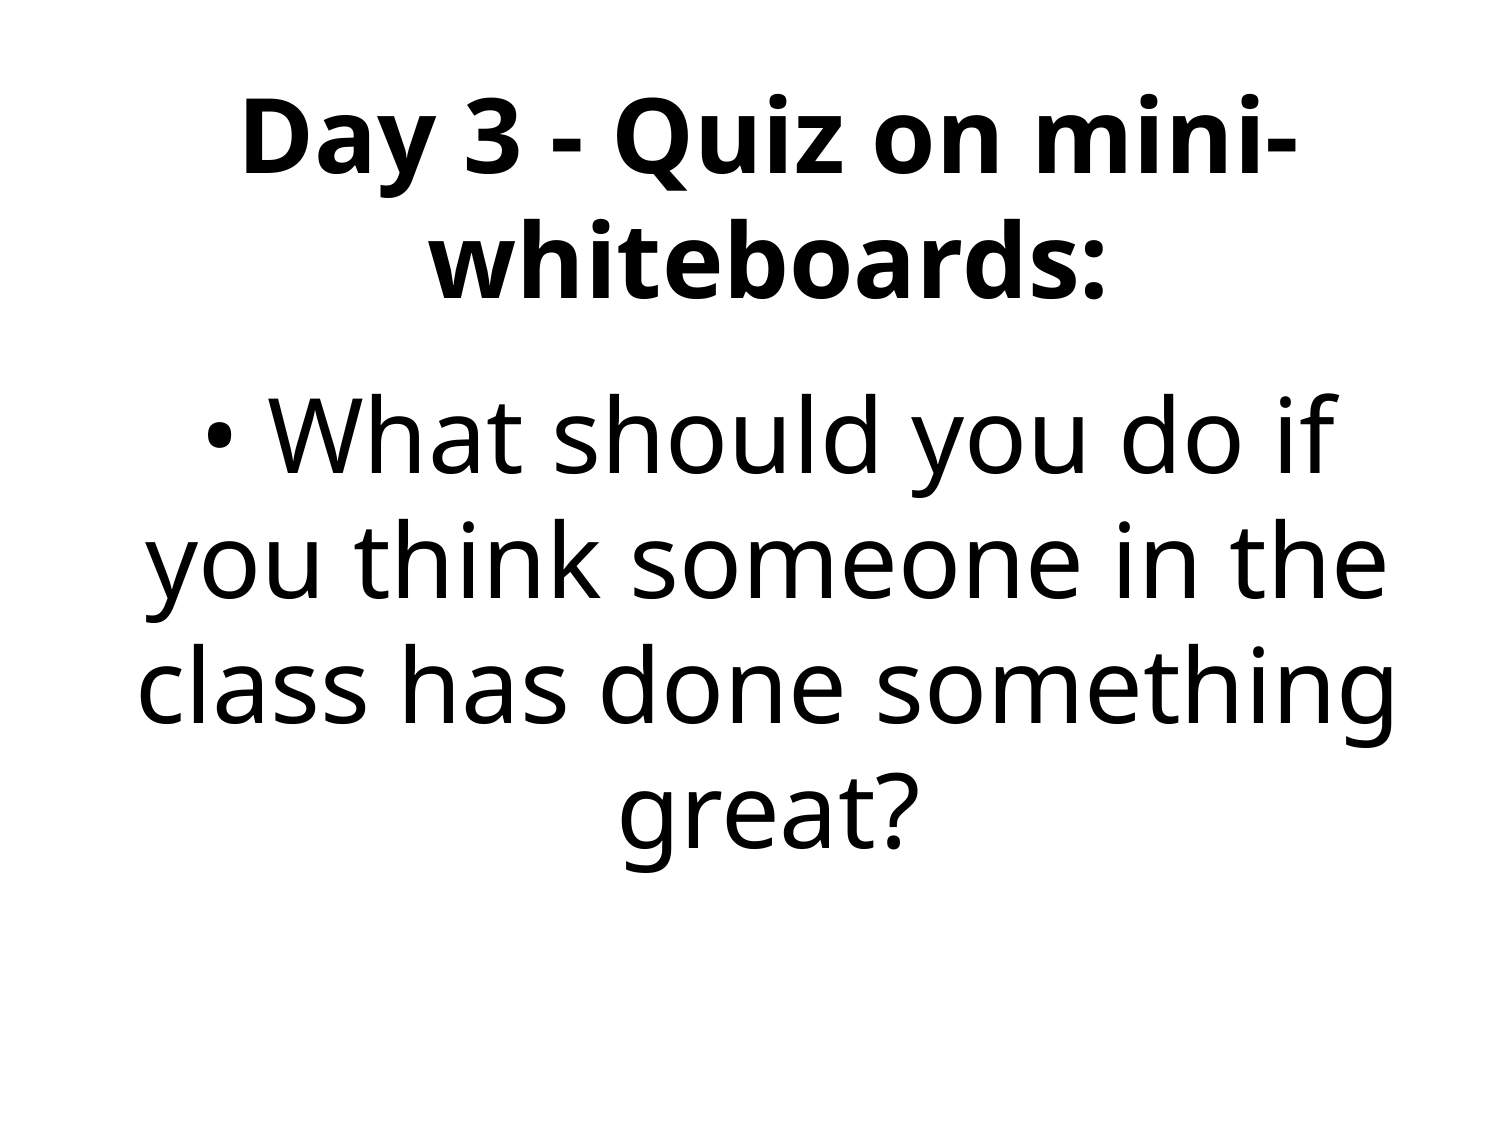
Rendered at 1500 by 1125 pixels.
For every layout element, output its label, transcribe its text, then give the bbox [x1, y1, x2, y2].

text_box Day 3 - Quiz on mini-whiteboards: • What should you do if you think someone in the class has done something great? [99, 62, 1438, 1002]
